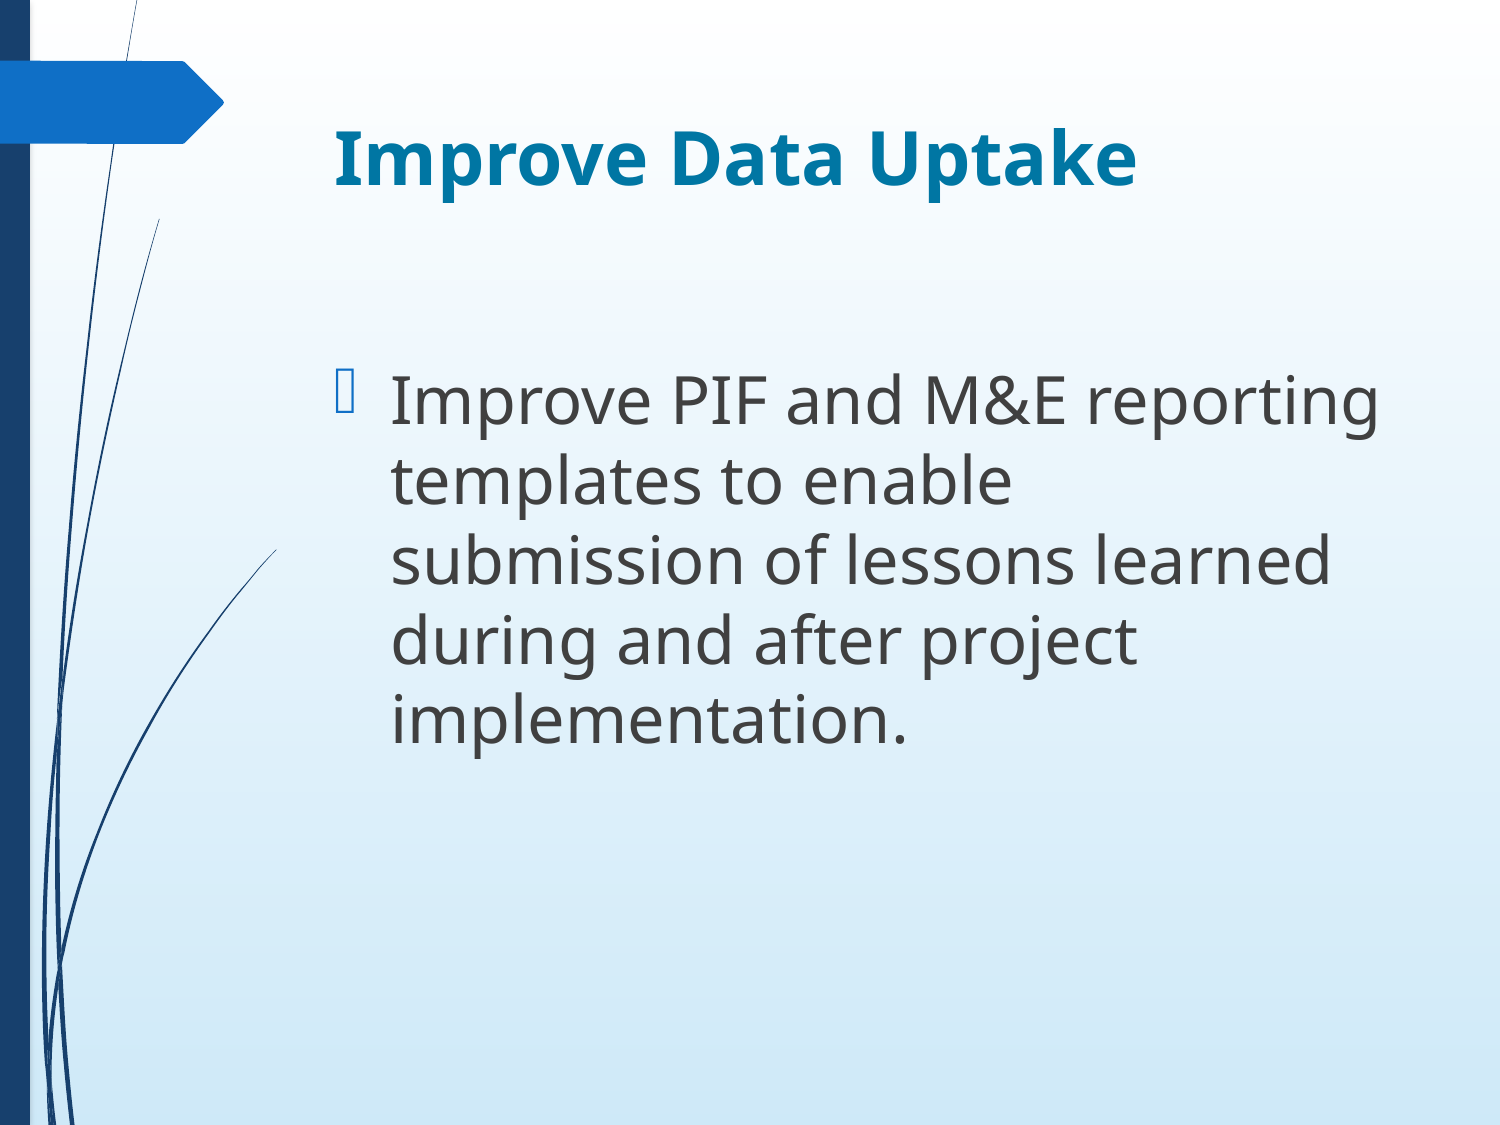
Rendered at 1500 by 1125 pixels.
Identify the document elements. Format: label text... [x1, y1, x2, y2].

list Improve PIF and M&E reporting templates to enable submission of lessons learned during and after project implementation. [318, 350, 1400, 970]
title Improve Data Uptake [319, 102, 1400, 313]
